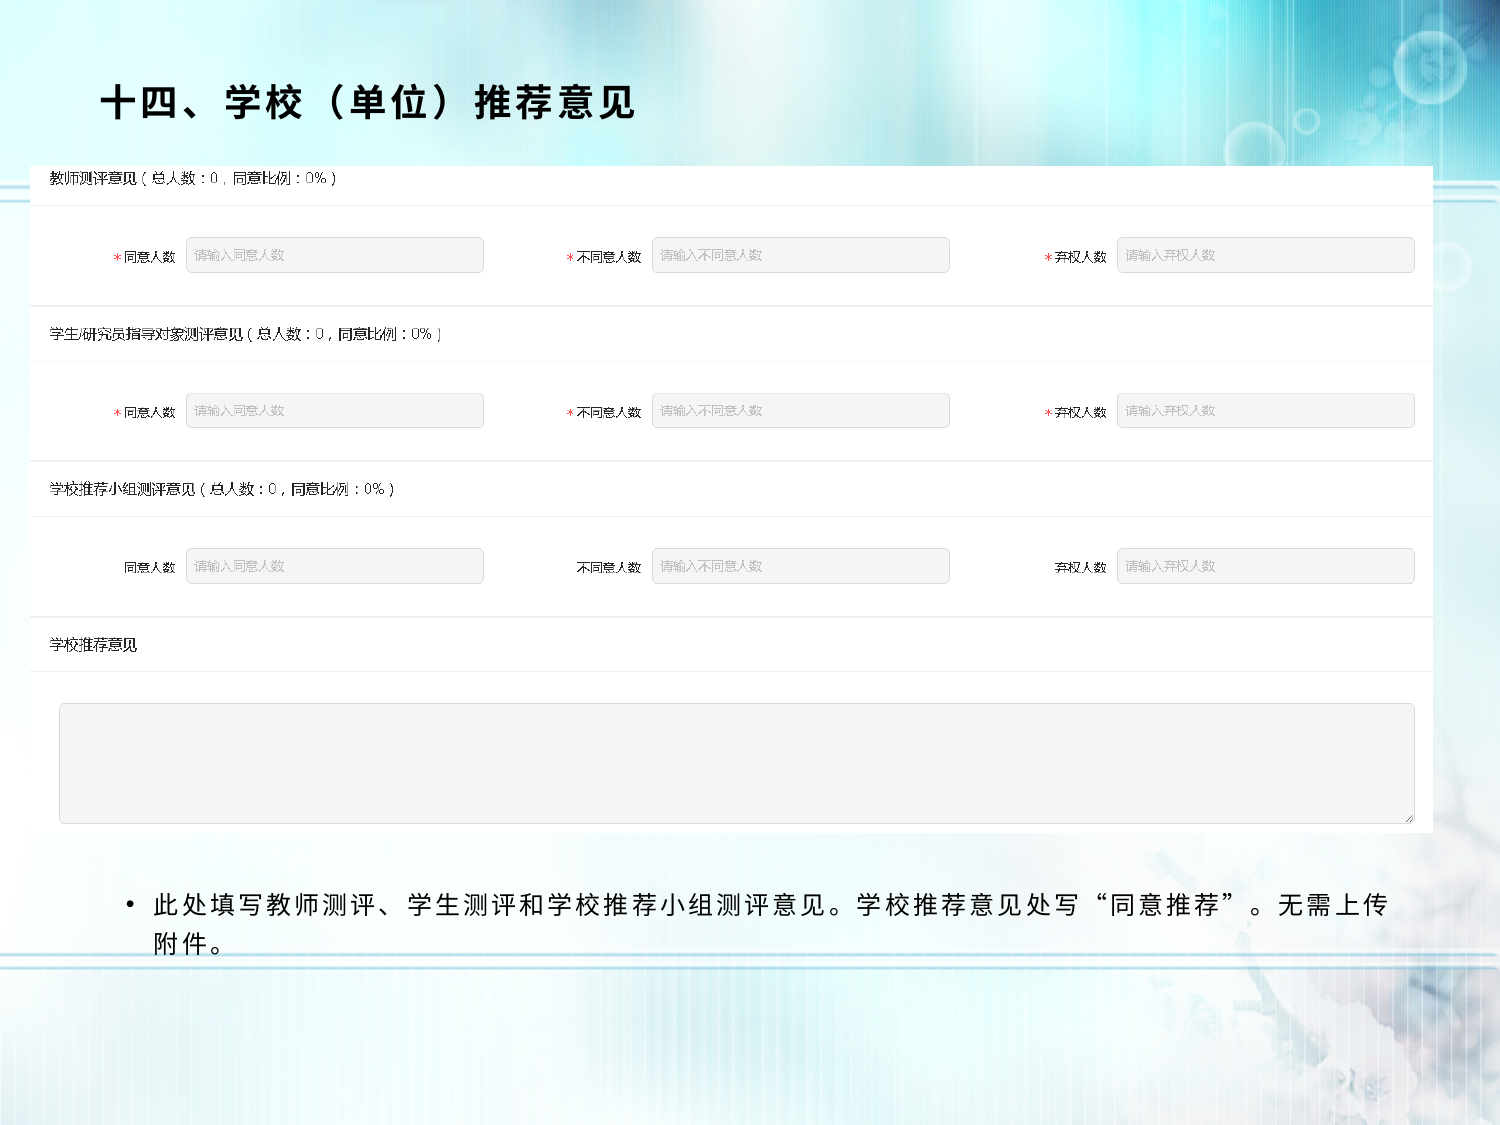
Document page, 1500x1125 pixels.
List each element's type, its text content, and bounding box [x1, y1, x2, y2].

picture [0, 0, 1500, 1125]
title 十四、学校（单位）推荐意见 [82, 72, 1418, 146]
list 此处填写教师测评、学生测评和学校推荐小组测评意见。学校推荐意见处写“同意推荐”。无需上传附件。 [108, 880, 1418, 1041]
